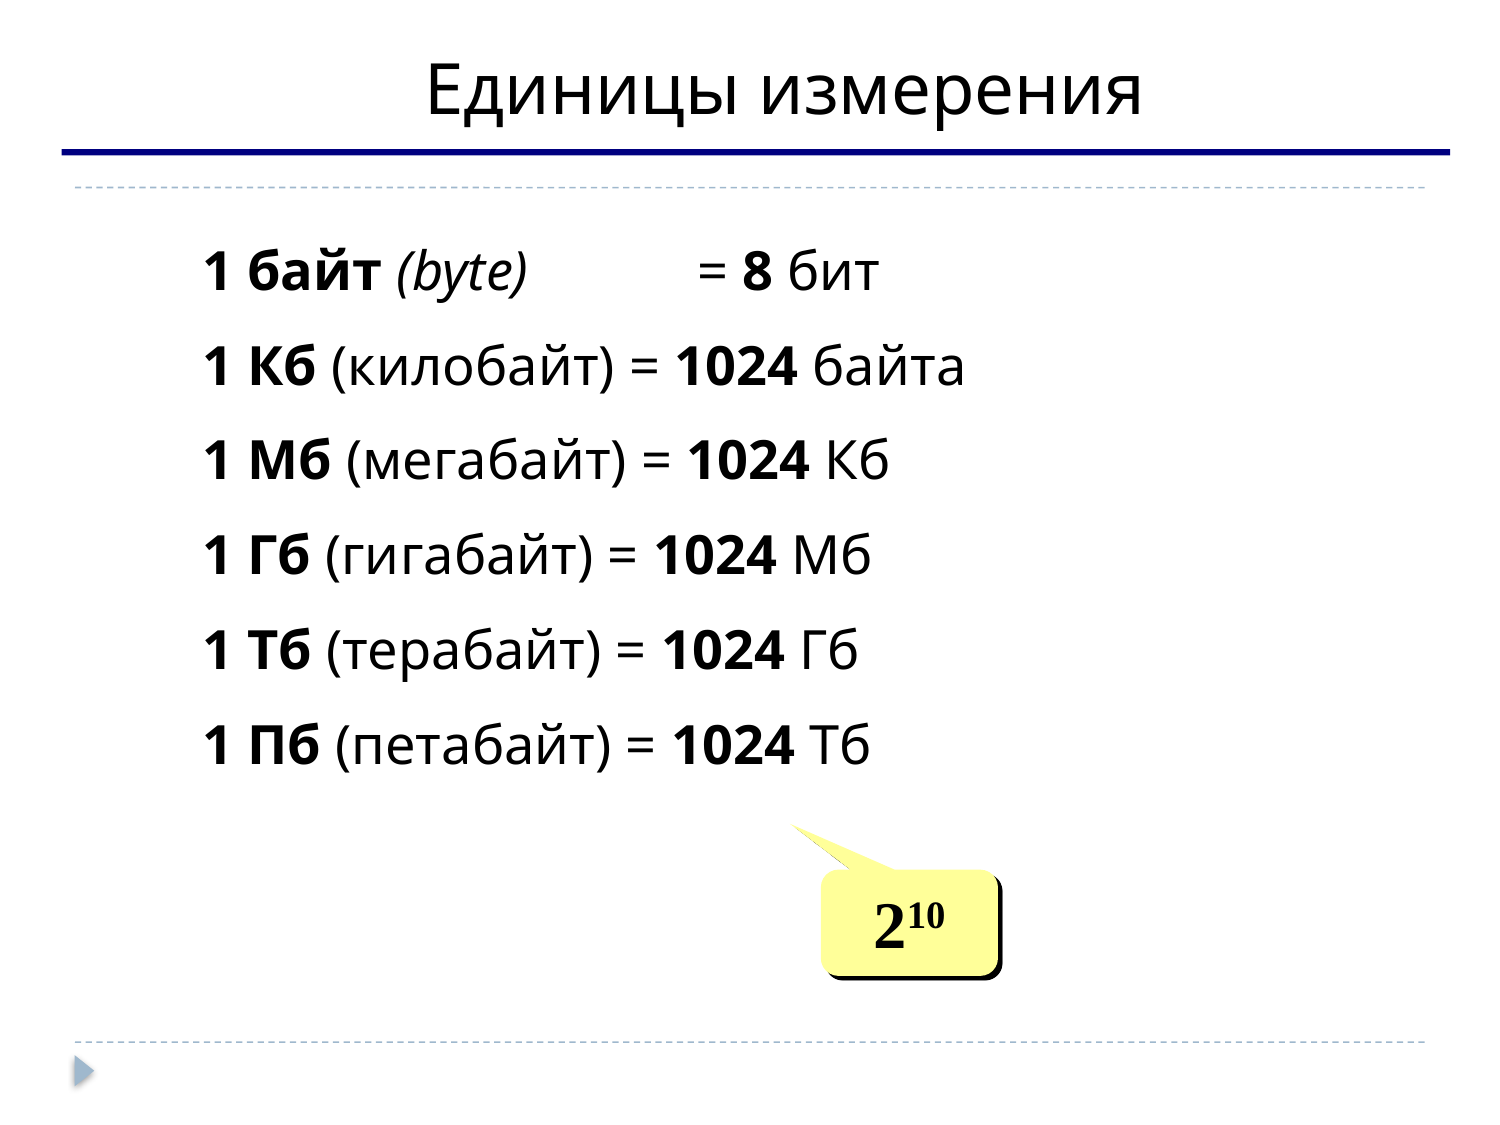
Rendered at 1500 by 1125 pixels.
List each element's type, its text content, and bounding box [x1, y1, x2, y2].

list 1 байт (bytе) = 8 бит 1 Кб (килобайт) = 1024 байта 1 Мб (мегабайт) = 1024 Кб 1 Гб (гигабайт) = 1024 Мб 1 Тб (терабайт) = 1024 Гб 1 Пб (петабайт) = 1024 Тб [187, 228, 1278, 926]
title Единицы измерения [147, 0, 1423, 136]
text_box 210 [789, 823, 998, 976]
